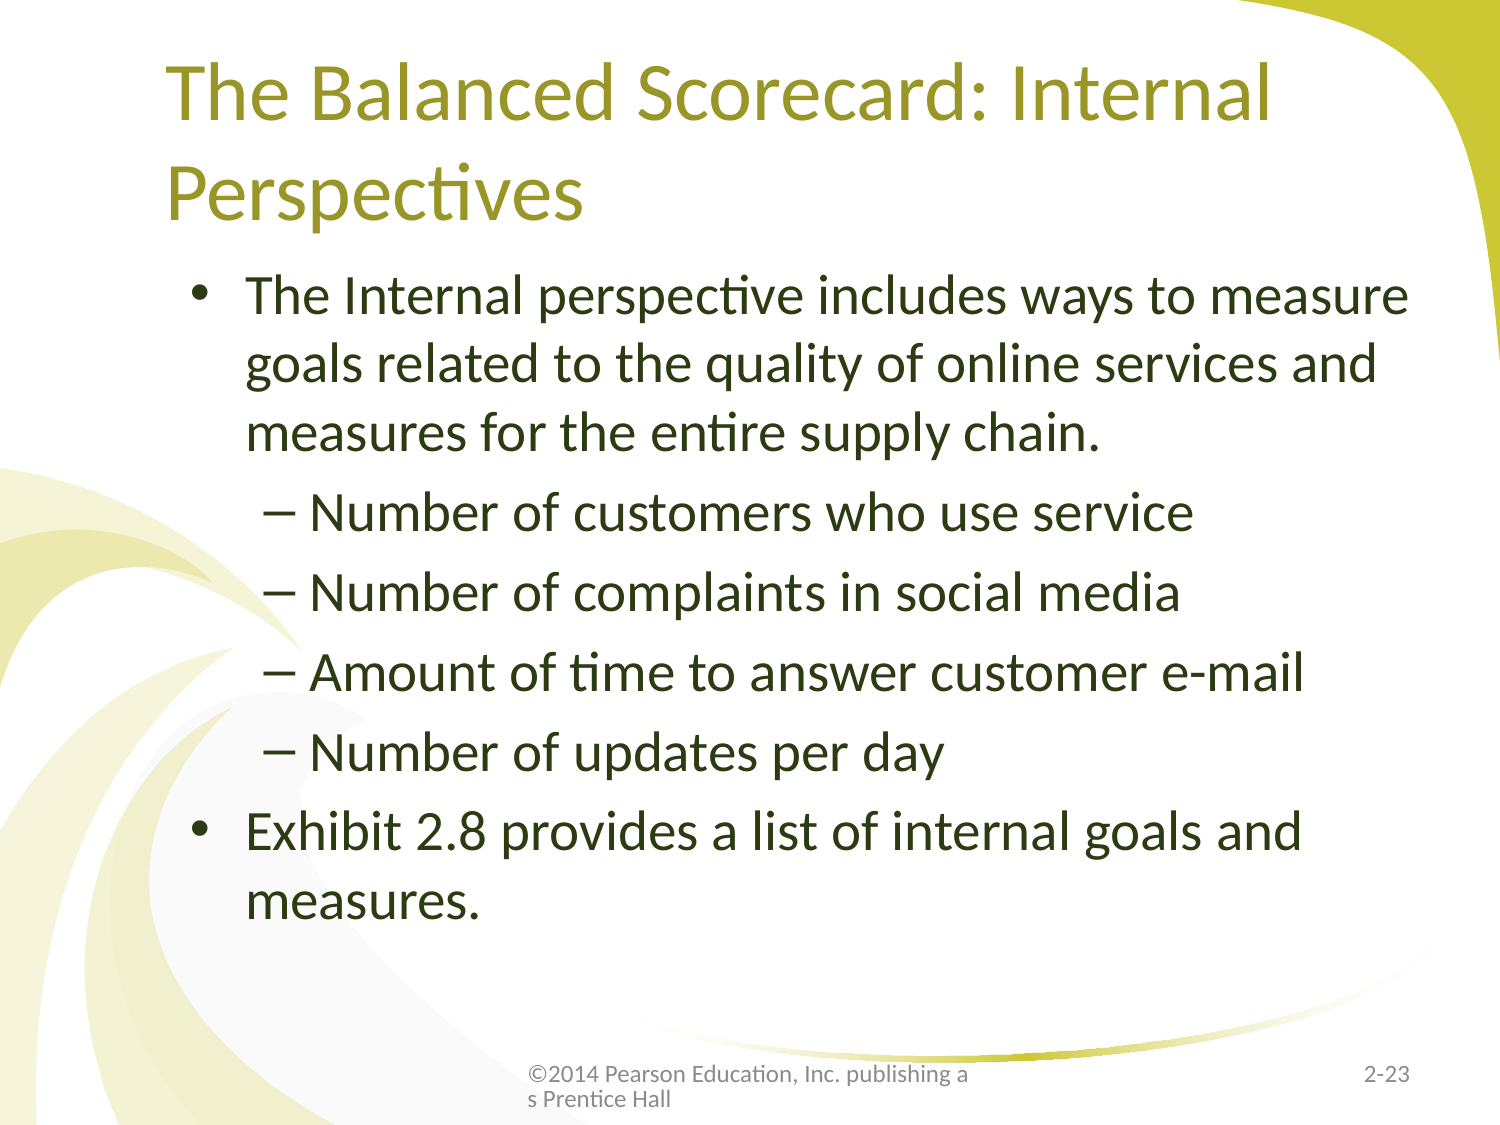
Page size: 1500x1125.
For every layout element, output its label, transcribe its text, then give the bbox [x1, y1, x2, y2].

title The Balanced Scorecard: Internal Perspectives [150, 37, 1475, 238]
footer ©2014 Pearson Education, Inc. publishing as Prentice Hall [512, 1042, 988, 1103]
slide_number 2-23 [1074, 1042, 1425, 1103]
list The Internal perspective includes ways to measure goals related to the quality of online services and measures for the entire supply chain. Number of customers who use service Number of complaints in social media Amount of time to answer customer e-mail Number of updates per day Exhibit 2.8 provides a list of internal goals and measures. [174, 249, 1438, 1000]
